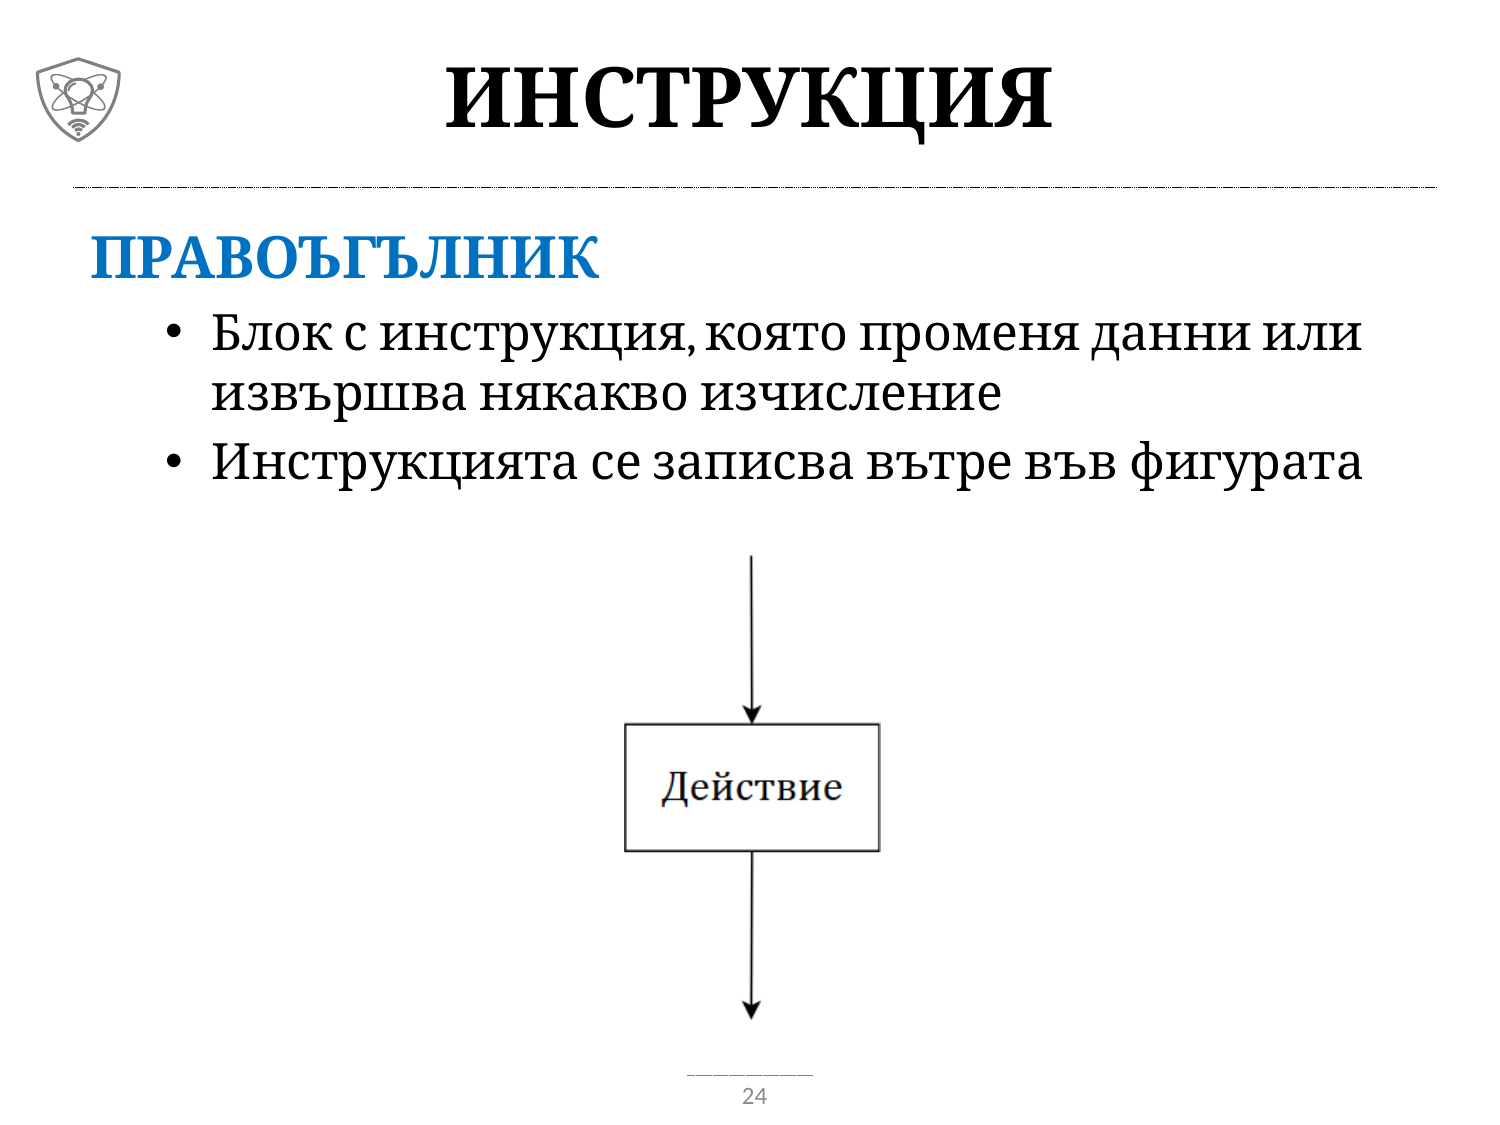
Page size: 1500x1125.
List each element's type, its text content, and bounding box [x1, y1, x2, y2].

slide_number 24 [579, 1065, 930, 1125]
title Инструкция [0, 0, 1500, 188]
picture [624, 539, 882, 1039]
list Правоъгълник Блок с инструкция, която променя данни или извършва някакво изчисление Инструкцията се записва вътре във фигурата [75, 212, 1450, 1063]
